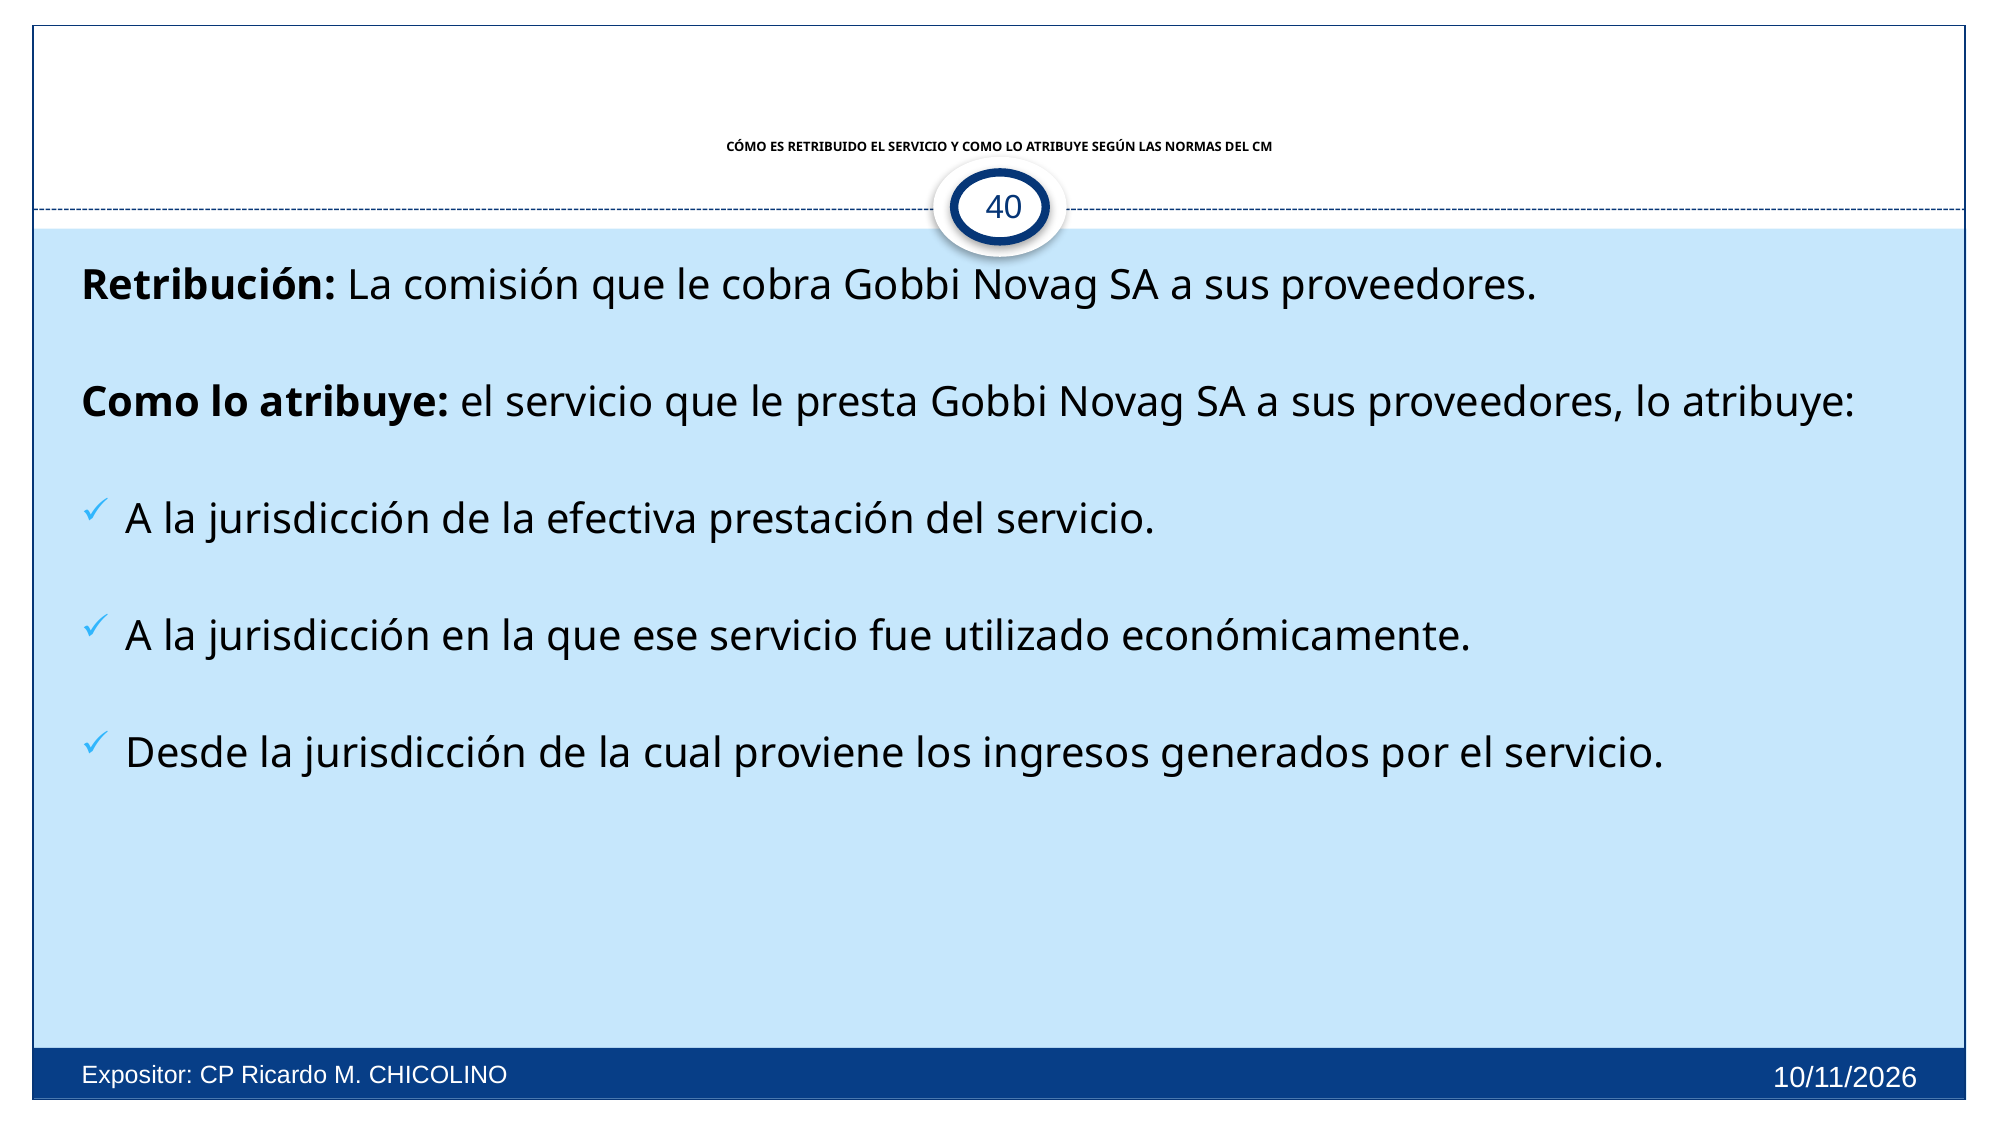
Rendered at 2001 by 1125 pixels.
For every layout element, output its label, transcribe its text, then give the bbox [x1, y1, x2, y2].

title CÓMO ES RETRIBUIDO EL SERVICIO Y COMO LO ATRIBUYE SEGÚN LAS NORMAS DEL CM [65, 37, 1933, 162]
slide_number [1266, 1050, 1933, 1111]
footer Expositor: CP Ricardo M. CHICOLINO [66, 1051, 850, 1112]
list Retribución: La comisión que le cobra Gobbi Novag SA a sus proveedores. Como lo atribuye: el servicio que le presta Gobbi Novag SA a sus proveedores, lo atribuye: A la jurisdicción de la efectiva prestación del servicio. A la jurisdicción en la que ese servicio fue utilizado económicamente. Desde la jurisdicción de la cual proviene los ingresos generados por el servicio. [66, 250, 1926, 1001]
slide_number 40 [954, 168, 1055, 241]
